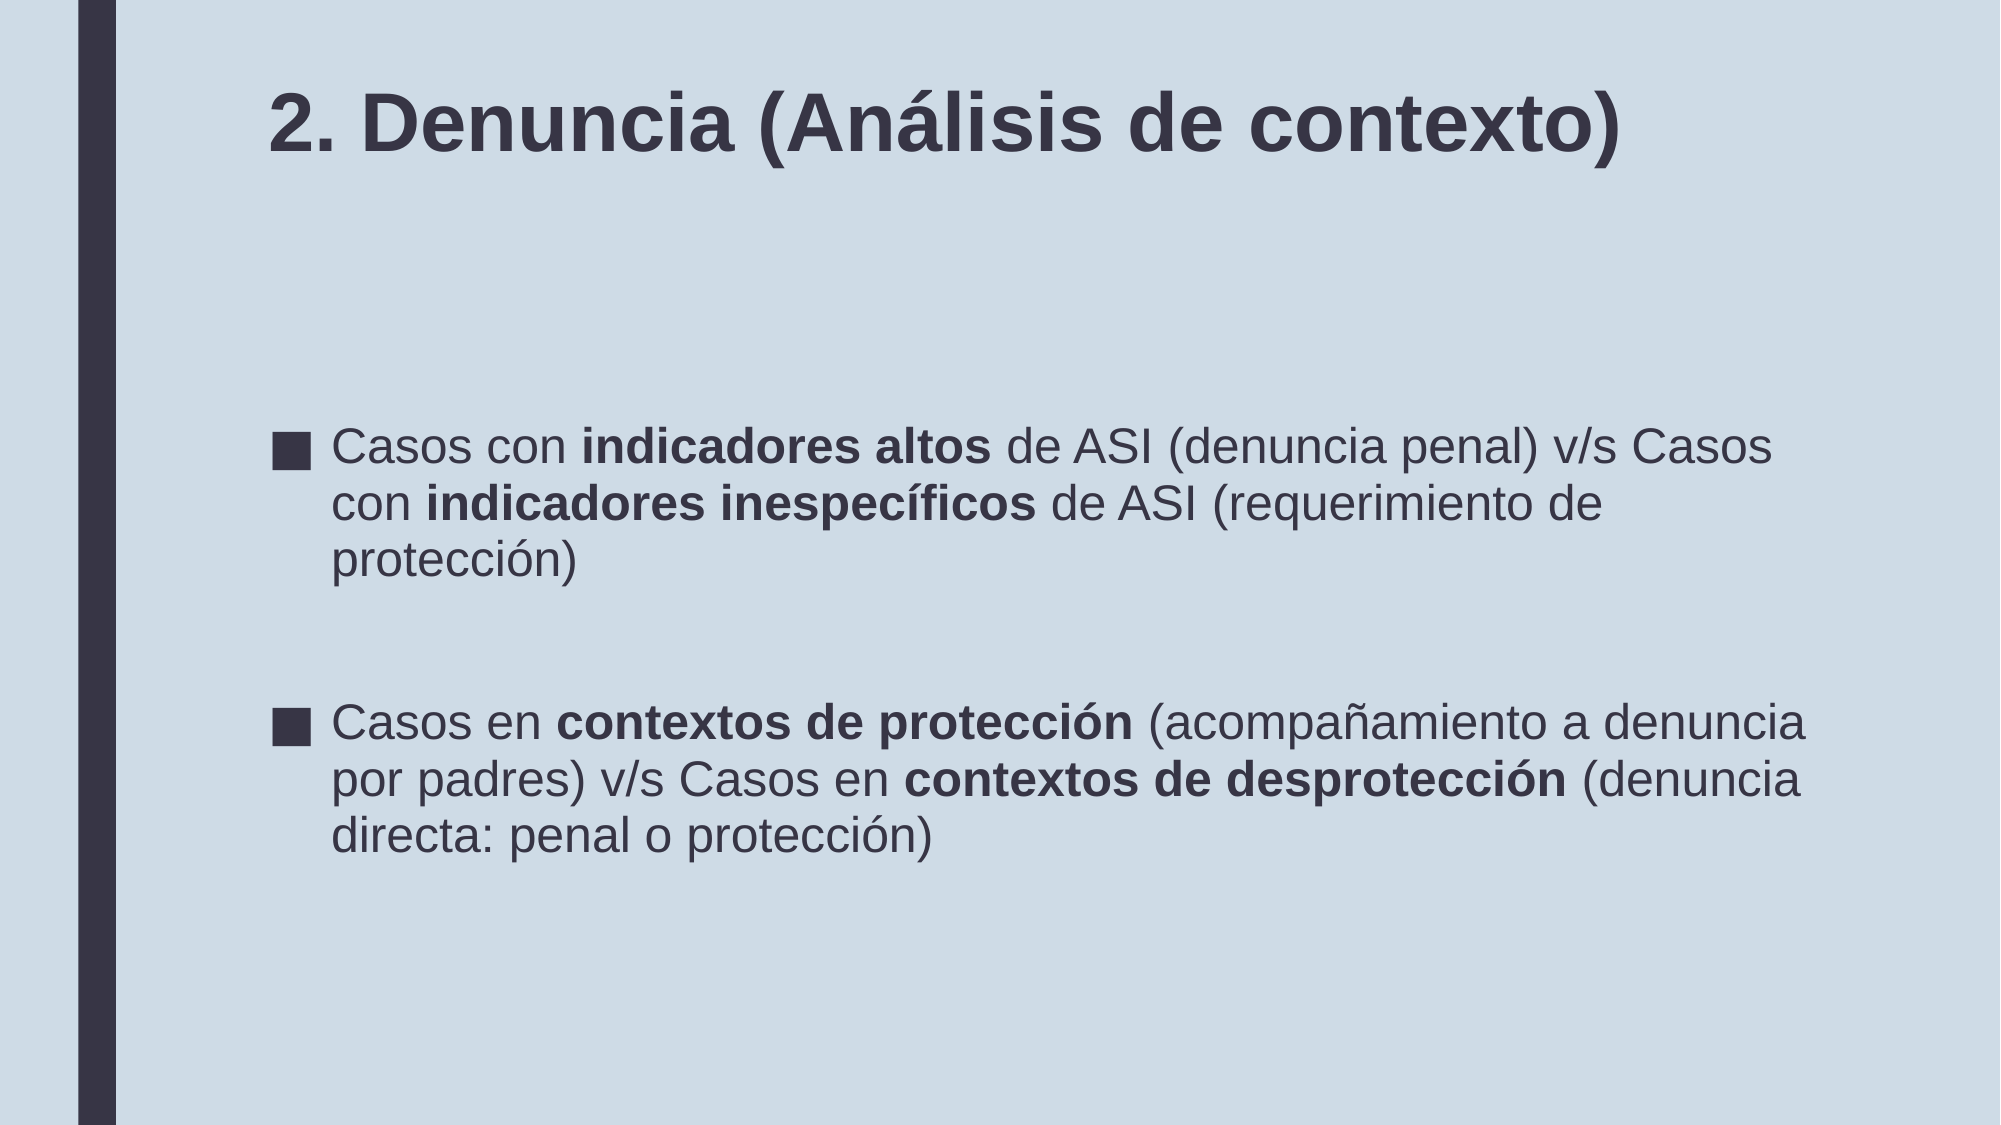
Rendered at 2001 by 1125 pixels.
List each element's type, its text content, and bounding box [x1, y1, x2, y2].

title 2. Denuncia (Análisis de contexto) [253, 72, 1829, 316]
list Casos con indicadores altos de ASI (denuncia penal) v/s Casos con indicadores inespecíficos de ASI (requerimiento de protección) Casos en contextos de protección (acompañamiento a denuncia por padres) v/s Casos en contextos de desprotección (denuncia directa: penal o protección) [253, 316, 1829, 904]
